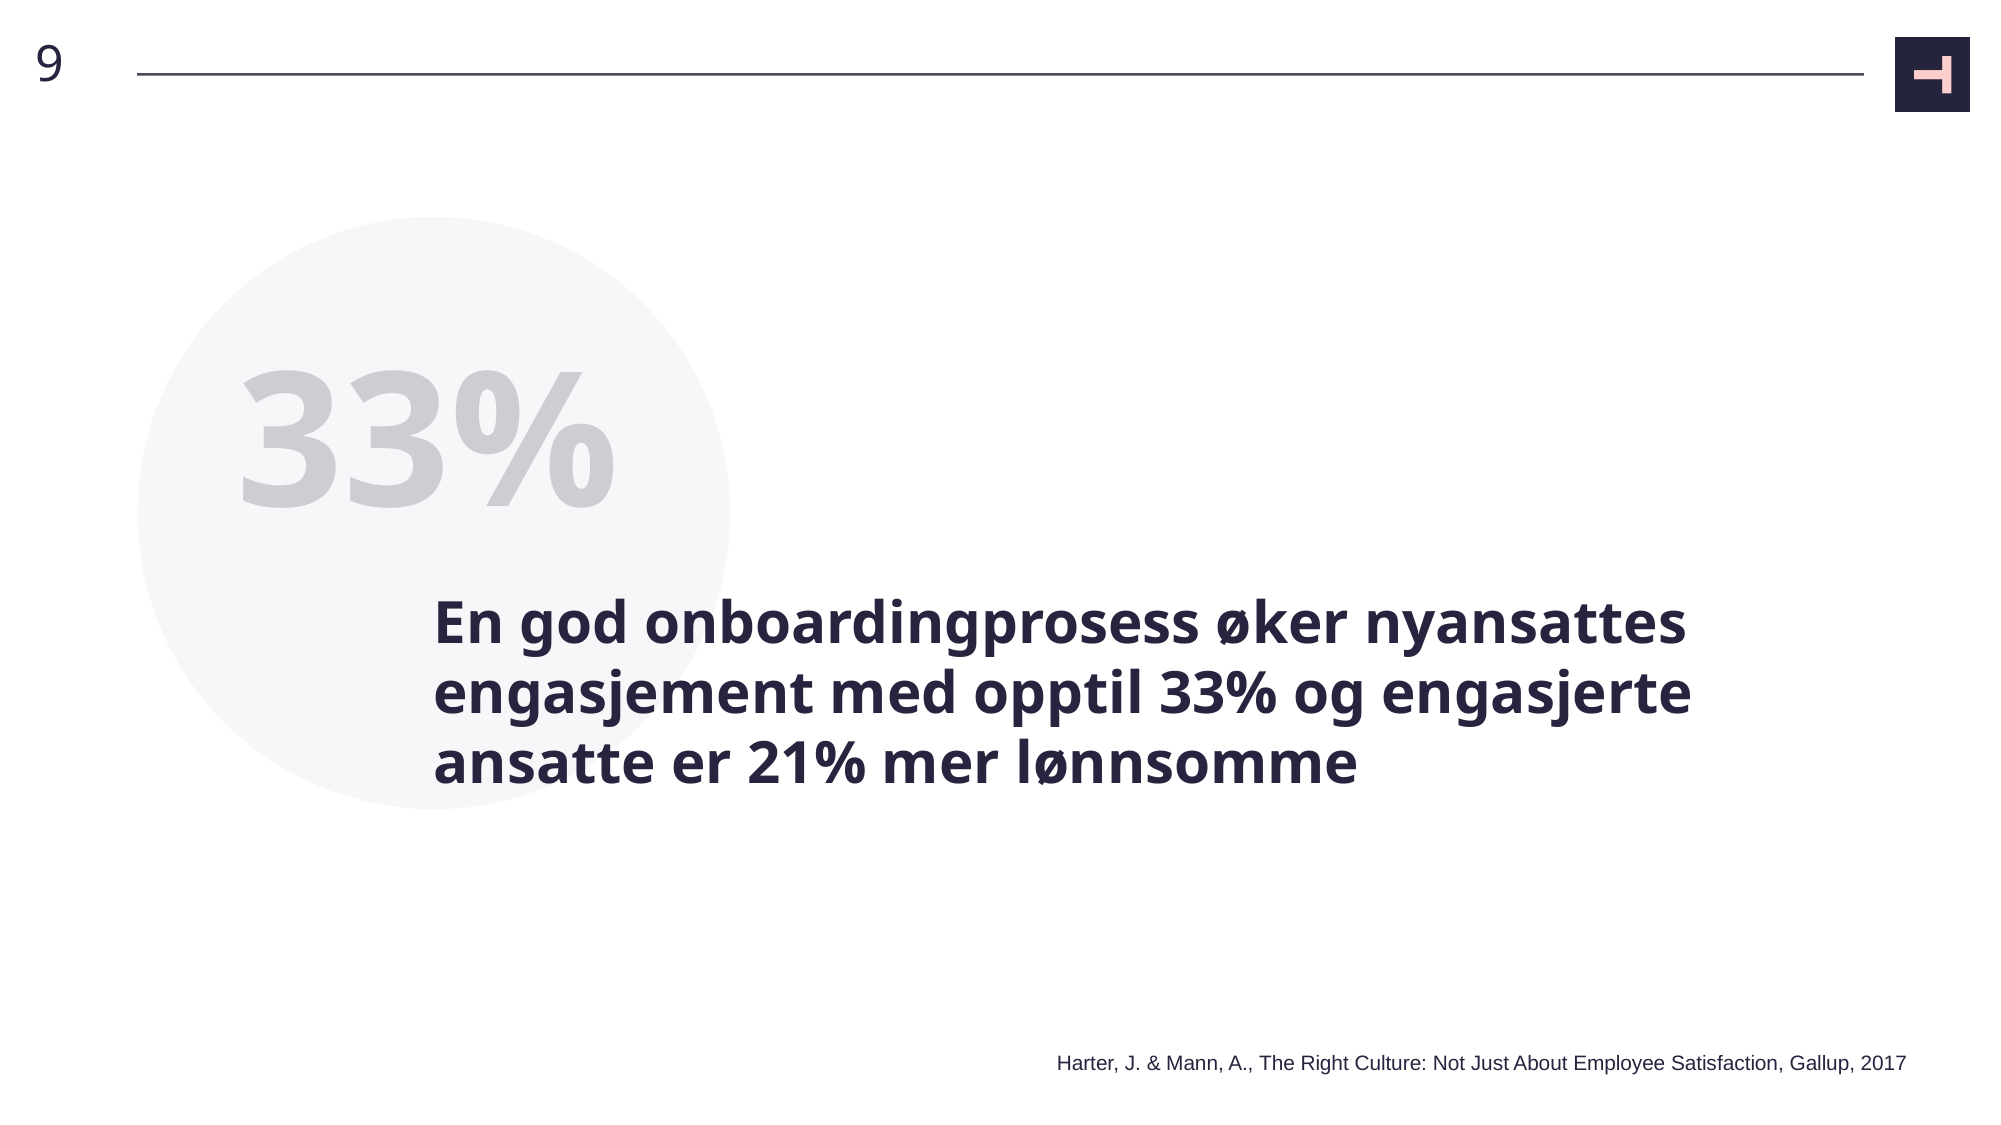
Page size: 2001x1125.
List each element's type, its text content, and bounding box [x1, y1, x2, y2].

picture [1895, 37, 1970, 112]
slide_number 9 [35, 35, 138, 96]
text_box Harter, J. & Mann, A., The Right Culture: Not Just About Employee Satisfaction, Gallup, 2017 [1042, 1042, 1922, 1083]
title En god onboardingprosess øker nyansattes engasjement med opptil 33% og engasjerte ansatte er 21% mer lønnsomme [433, 543, 1713, 838]
text_box [136, 215, 732, 811]
text_box 33% [221, 311, 635, 552]
